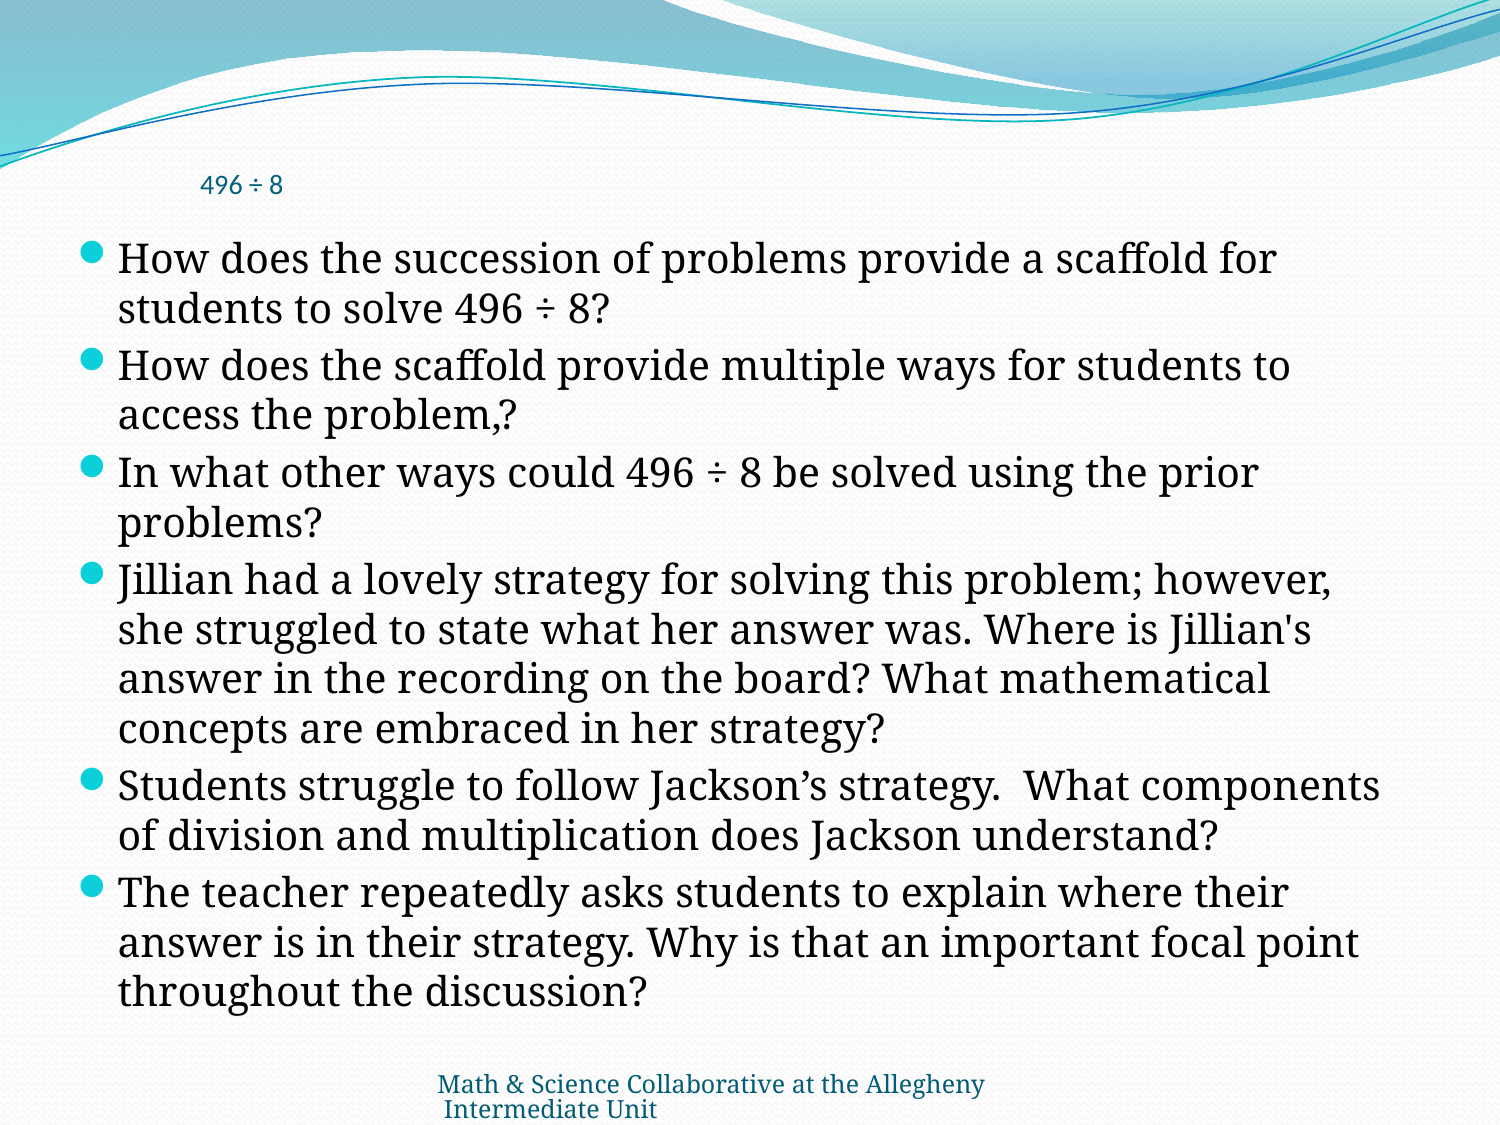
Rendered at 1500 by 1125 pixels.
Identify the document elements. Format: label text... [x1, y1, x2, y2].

title 496 ÷ 8 [200, 125, 1500, 200]
footer Math & Science Collaborative at the Allegheny Intermediate Unit [437, 1042, 988, 1103]
list How does the succession of problems provide a scaffold for students to solve 496 ÷ 8? How does the scaffold provide multiple ways for students to access the problem,? In what other ways could 496 ÷ 8 be solved using the prior problems? Jillian had a lovely strategy for solving this problem; however, she struggled to state what her answer was. Where is Jillian's answer in the recording on the board? What mathematical concepts are embraced in her strategy? Students struggle to follow Jackson’s strategy. What components of division and multiplication does Jackson understand? The teacher repeatedly asks students to explain where their answer is in their strategy. Why is that an important focal point throughout the discussion? [62, 224, 1425, 1038]
